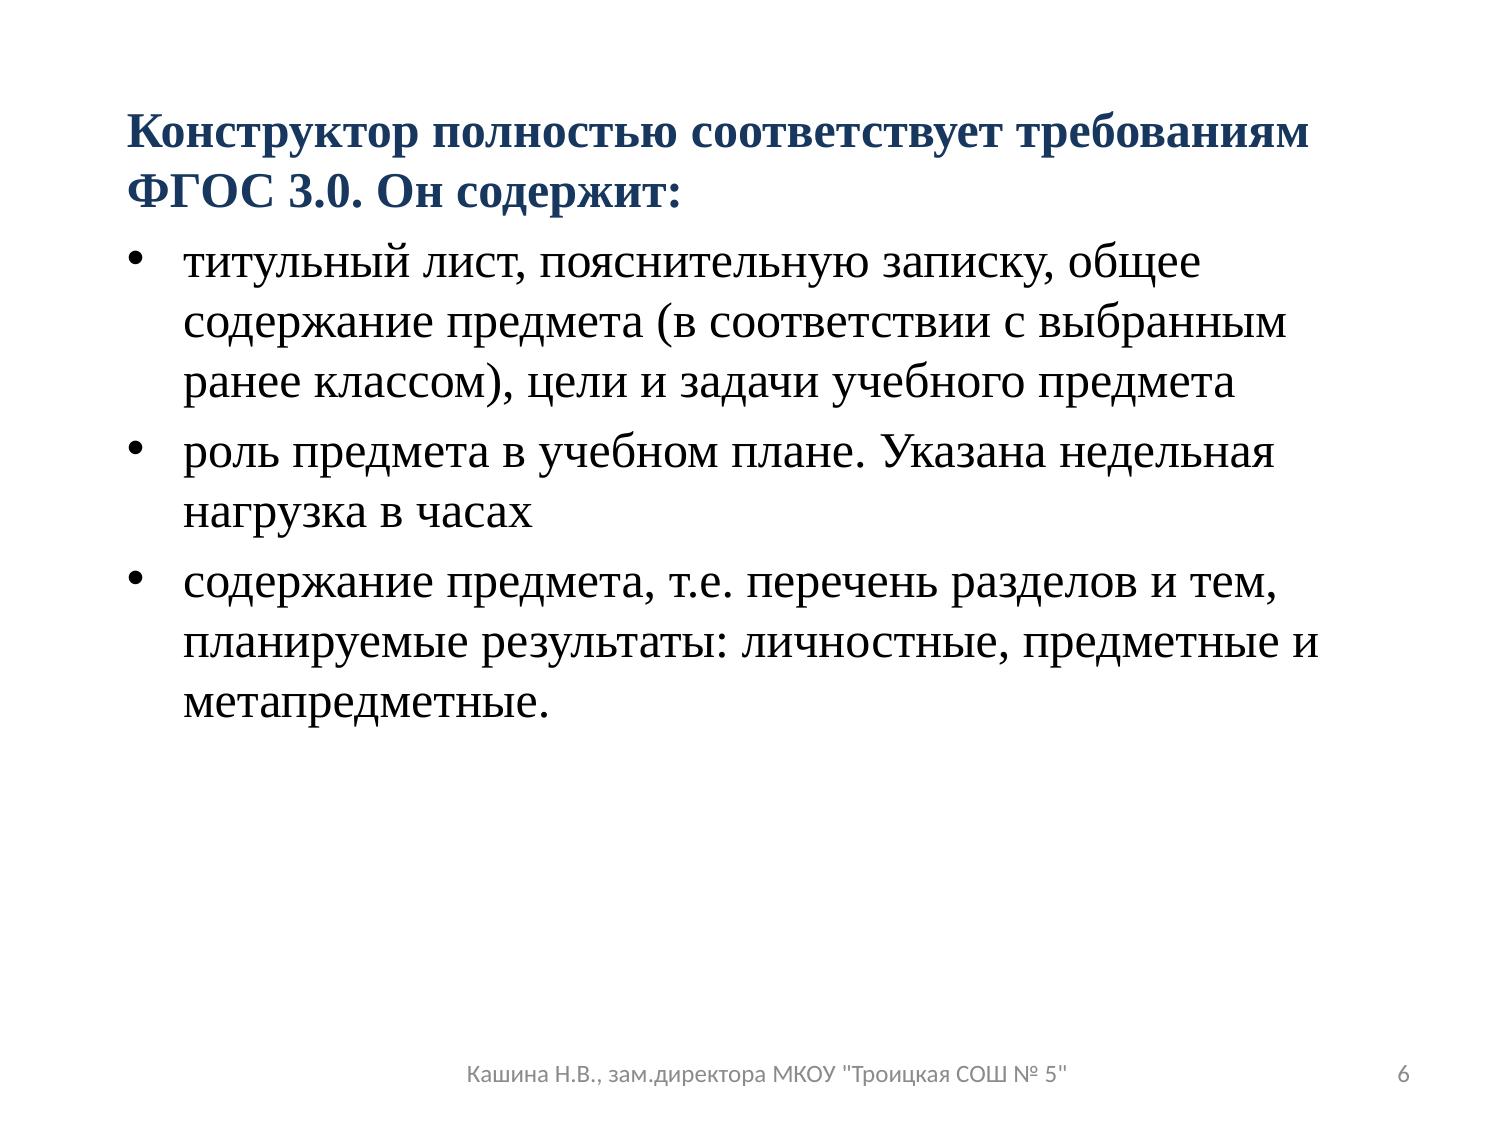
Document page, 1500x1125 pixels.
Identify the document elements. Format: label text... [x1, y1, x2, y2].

footer Кашина Н.В., зам.директора МКОУ "Троицкая СОШ № 5" [383, 1042, 1074, 1103]
text_box Конструктор полностью соответствует требованиям ФГОС 3.0. Он содержит: титульный лист, пояснительную записку, общее содержание предмета (в соответствии с выбранным ранее классом), цели и задачи учебного предмета роль предмета в учебном плане. Указана недельная нагрузка в часах содержание предмета, т.е. перечень разделов и тем, планируемые результаты: личностные, предметные и метапредметные. [112, 90, 1341, 735]
slide_number 6 [1074, 1042, 1425, 1103]
